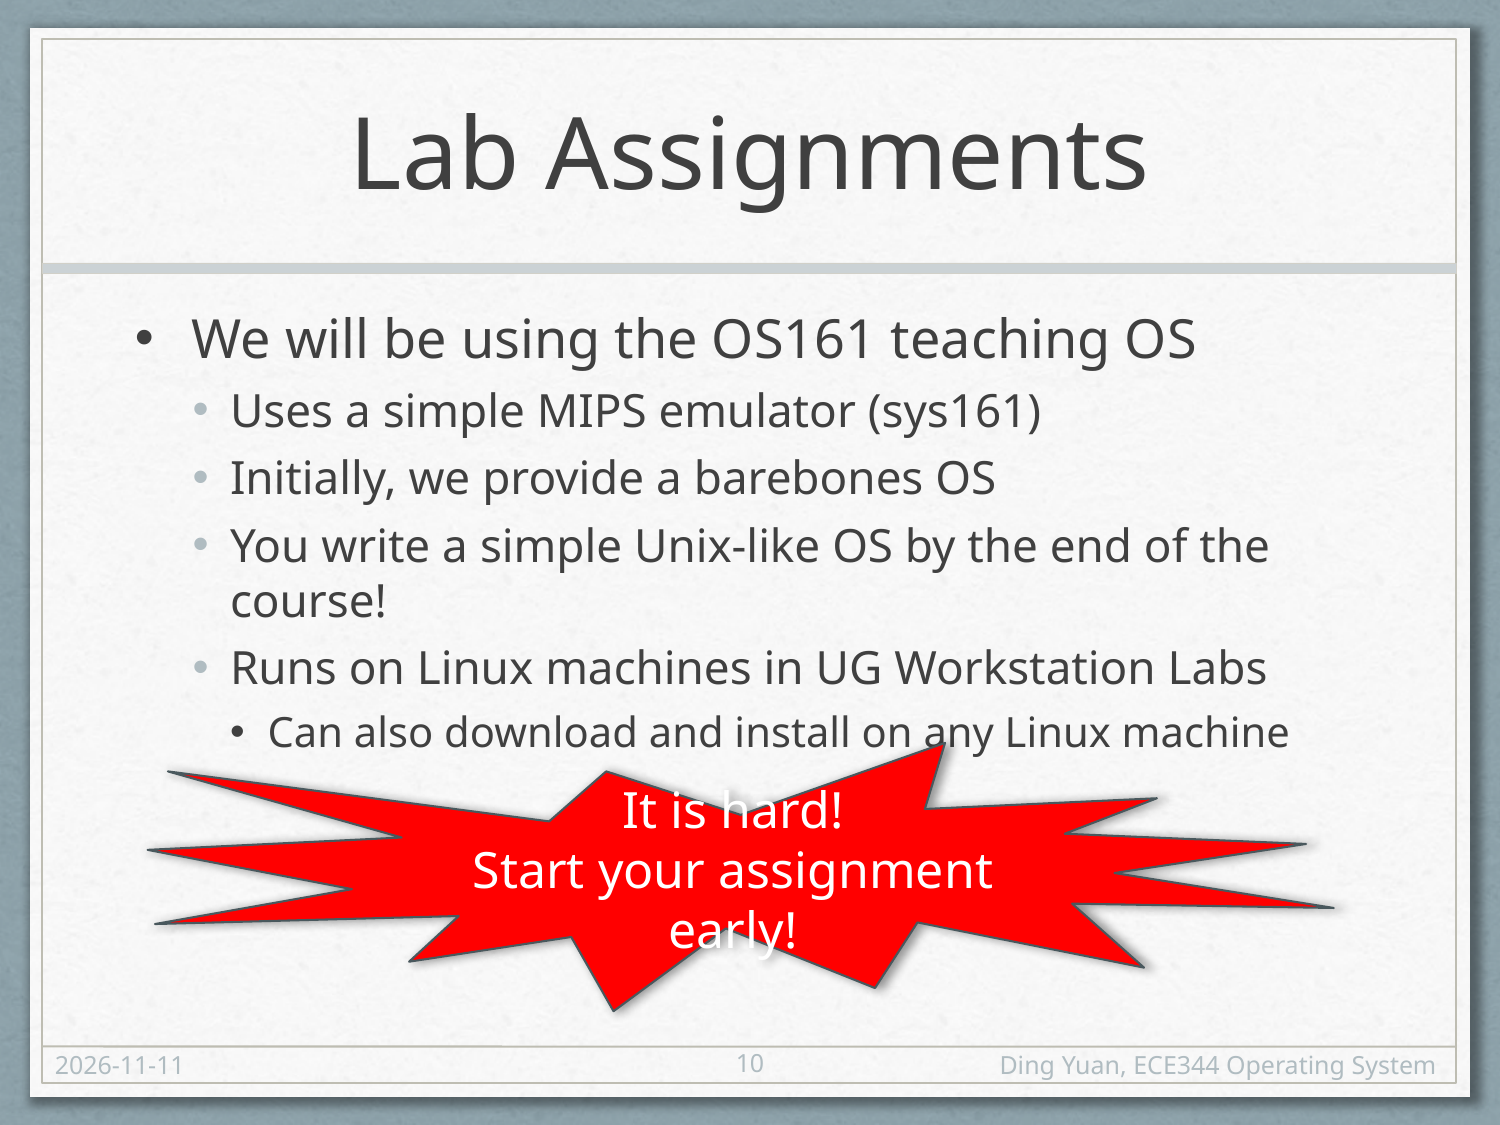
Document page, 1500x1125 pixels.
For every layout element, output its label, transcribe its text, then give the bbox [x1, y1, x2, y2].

footer Ding Yuan, ECE344 Operating System [977, 1045, 1453, 1088]
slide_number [39, 1045, 390, 1088]
slide_number 10 [687, 1042, 813, 1088]
picture [30, 28, 1470, 1097]
list We will be using the OS161 teaching OS Uses a simple MIPS emulator (sys161) Initially, we provide a barebones OS You write a simple Unix-like OS by the end of the course! Runs on Linux machines in UG Workstation Labs Can also download and install on any Linux machine [119, 296, 1431, 987]
text_box It is hard! Start your assignment early! [146, 741, 1335, 1013]
title Lab Assignments [147, 40, 1353, 260]
